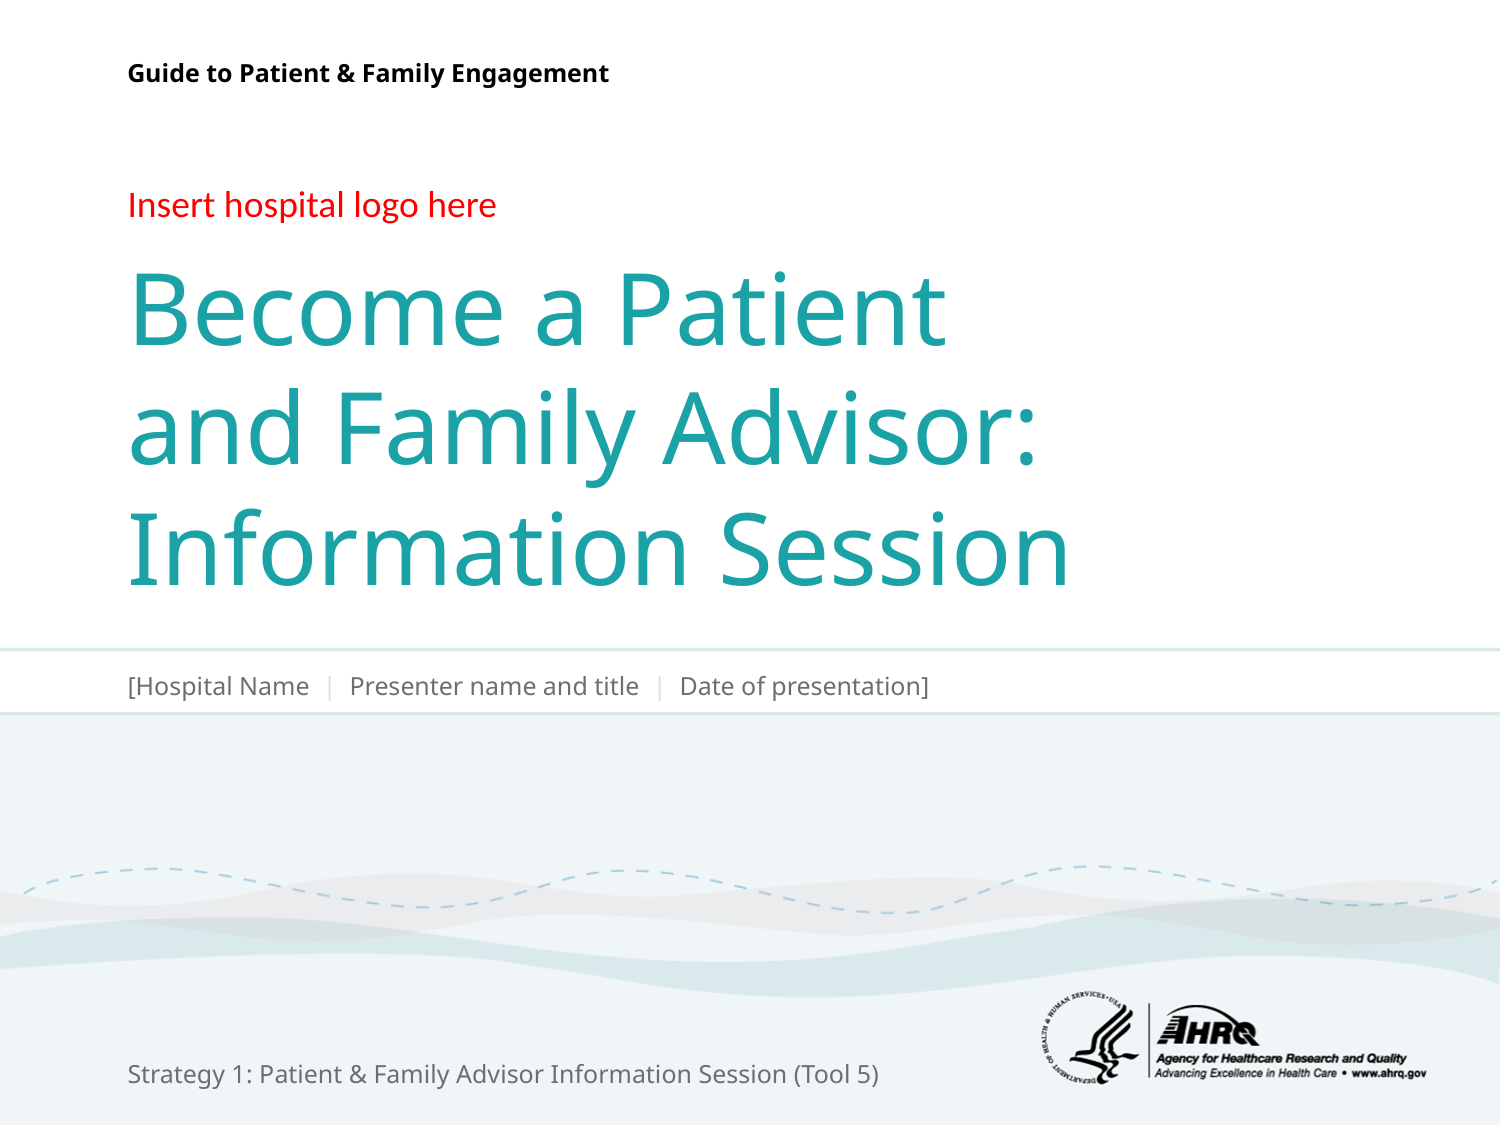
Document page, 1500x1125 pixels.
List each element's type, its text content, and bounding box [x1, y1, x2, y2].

subtitle [Hospital Name | Presenter name and title | Date of presentation] Strategy 1: Patient & Family Advisor Information Session (Tool 5) [112, 662, 1163, 1100]
picture [0, 0, 1500, 1125]
title Insert hospital logo here Become a Patient and Family Advisor: Information Session [112, 275, 1388, 613]
